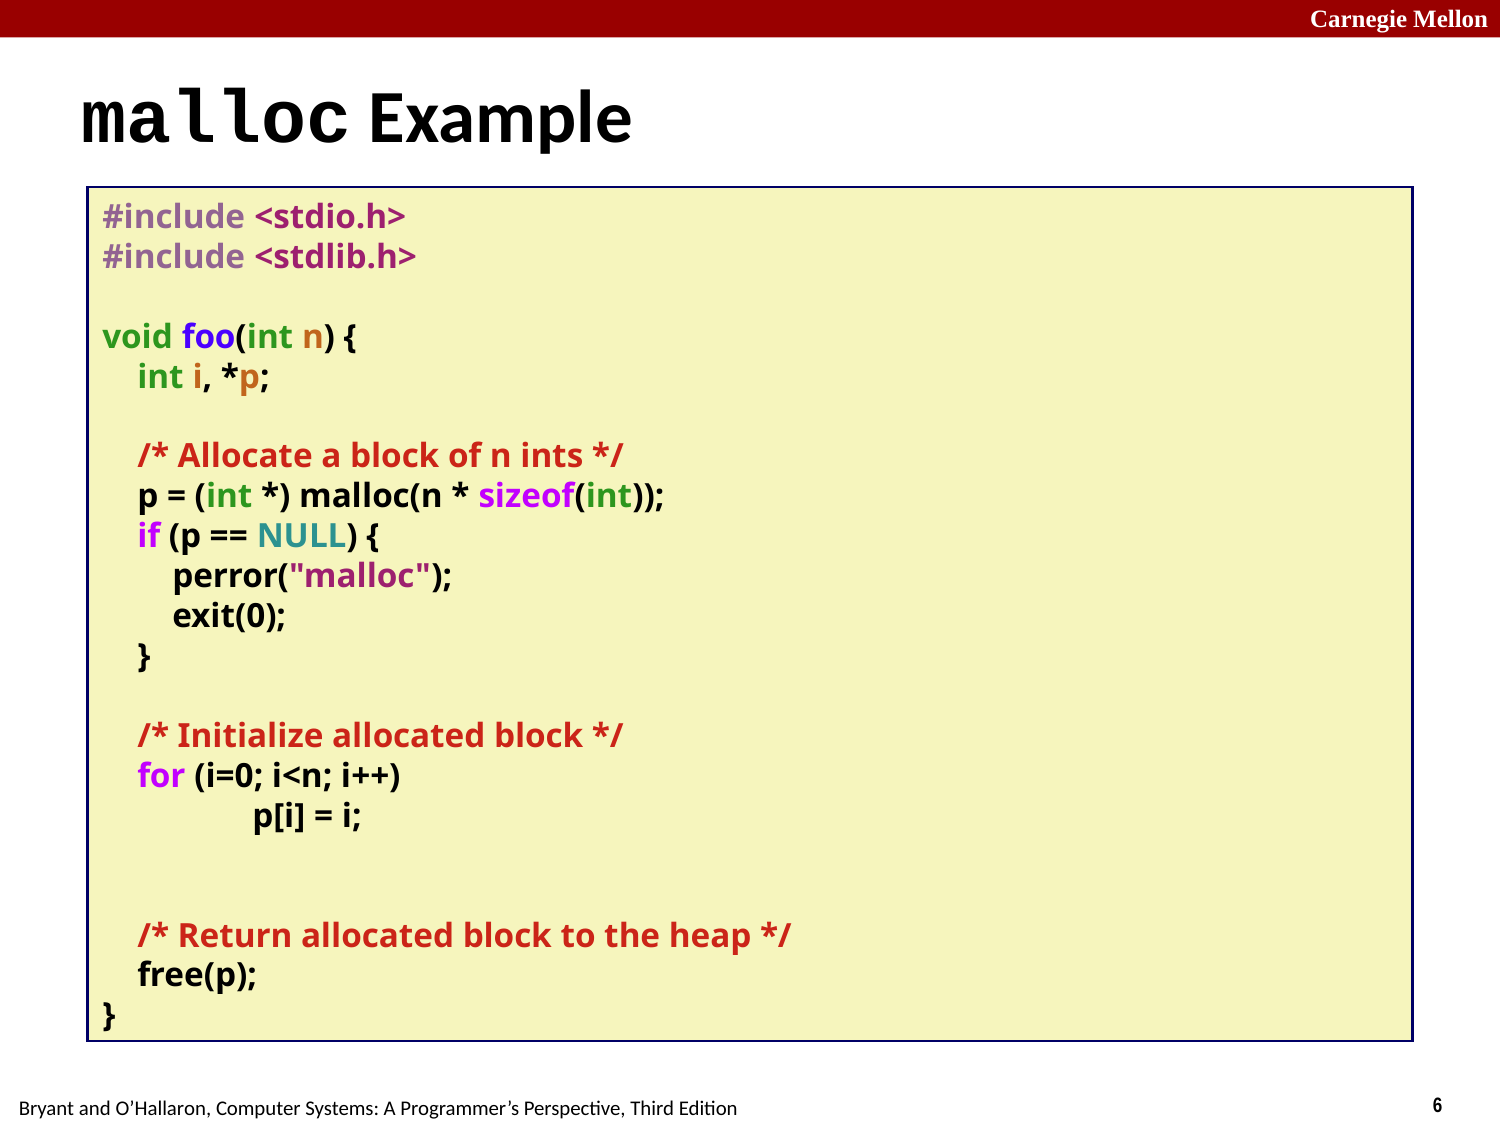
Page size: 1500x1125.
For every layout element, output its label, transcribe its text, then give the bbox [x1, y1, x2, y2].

title malloc Example [66, 65, 1043, 160]
text_box #include <stdio.h> #include <stdlib.h> void foo(int n) { int i, *p; /* Allocate a block of n ints */ p = (int *) malloc(n * sizeof(int)); if (p == NULL) { perror("malloc"); exit(0); } /* Initialize allocated block */ for (i=0; i<n; i++) p[i] = i; /* Return allocated block to the heap */ free(p); } [87, 187, 1413, 1042]
